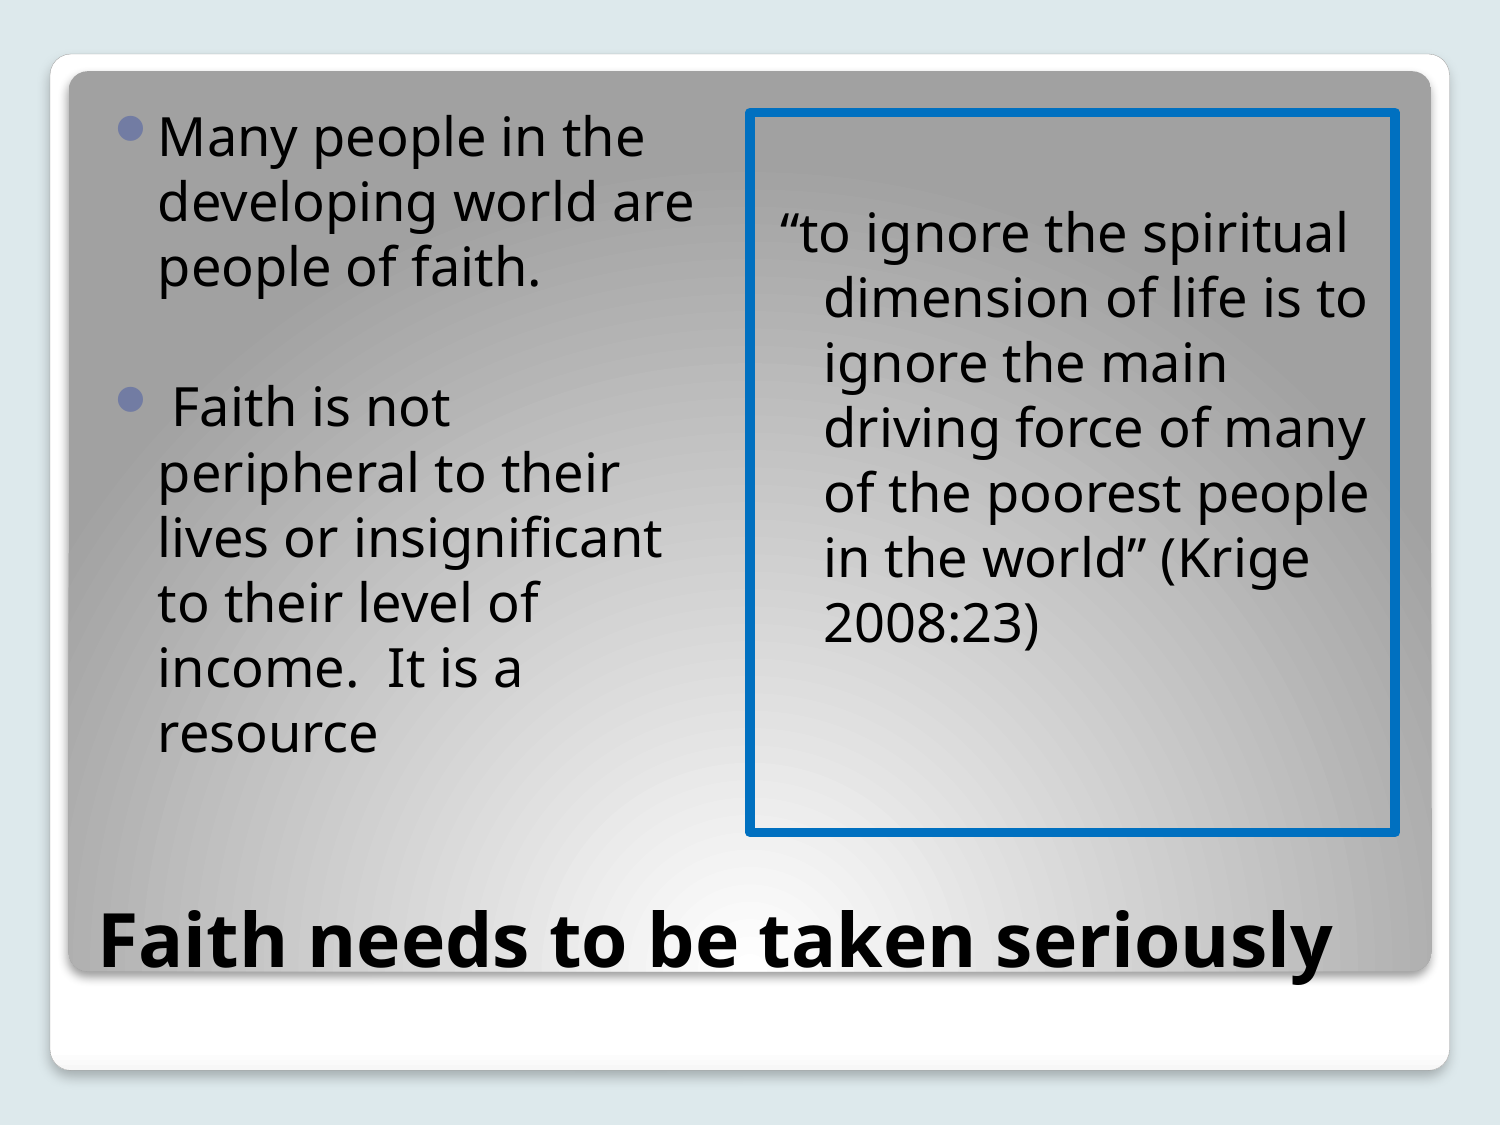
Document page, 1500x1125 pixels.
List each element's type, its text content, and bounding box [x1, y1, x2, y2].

list Many people in the developing world are people of faith. Faith is not peripheral to their lives or insignificant to their level of income. It is a resource [84, 86, 730, 807]
list “to ignore the spiritual dimension of life is to ignore the main driving force of many of the poorest people in the world” (Krige 2008:23) [750, 112, 1395, 833]
title Faith needs to be taken seriously [82, 817, 1425, 991]
